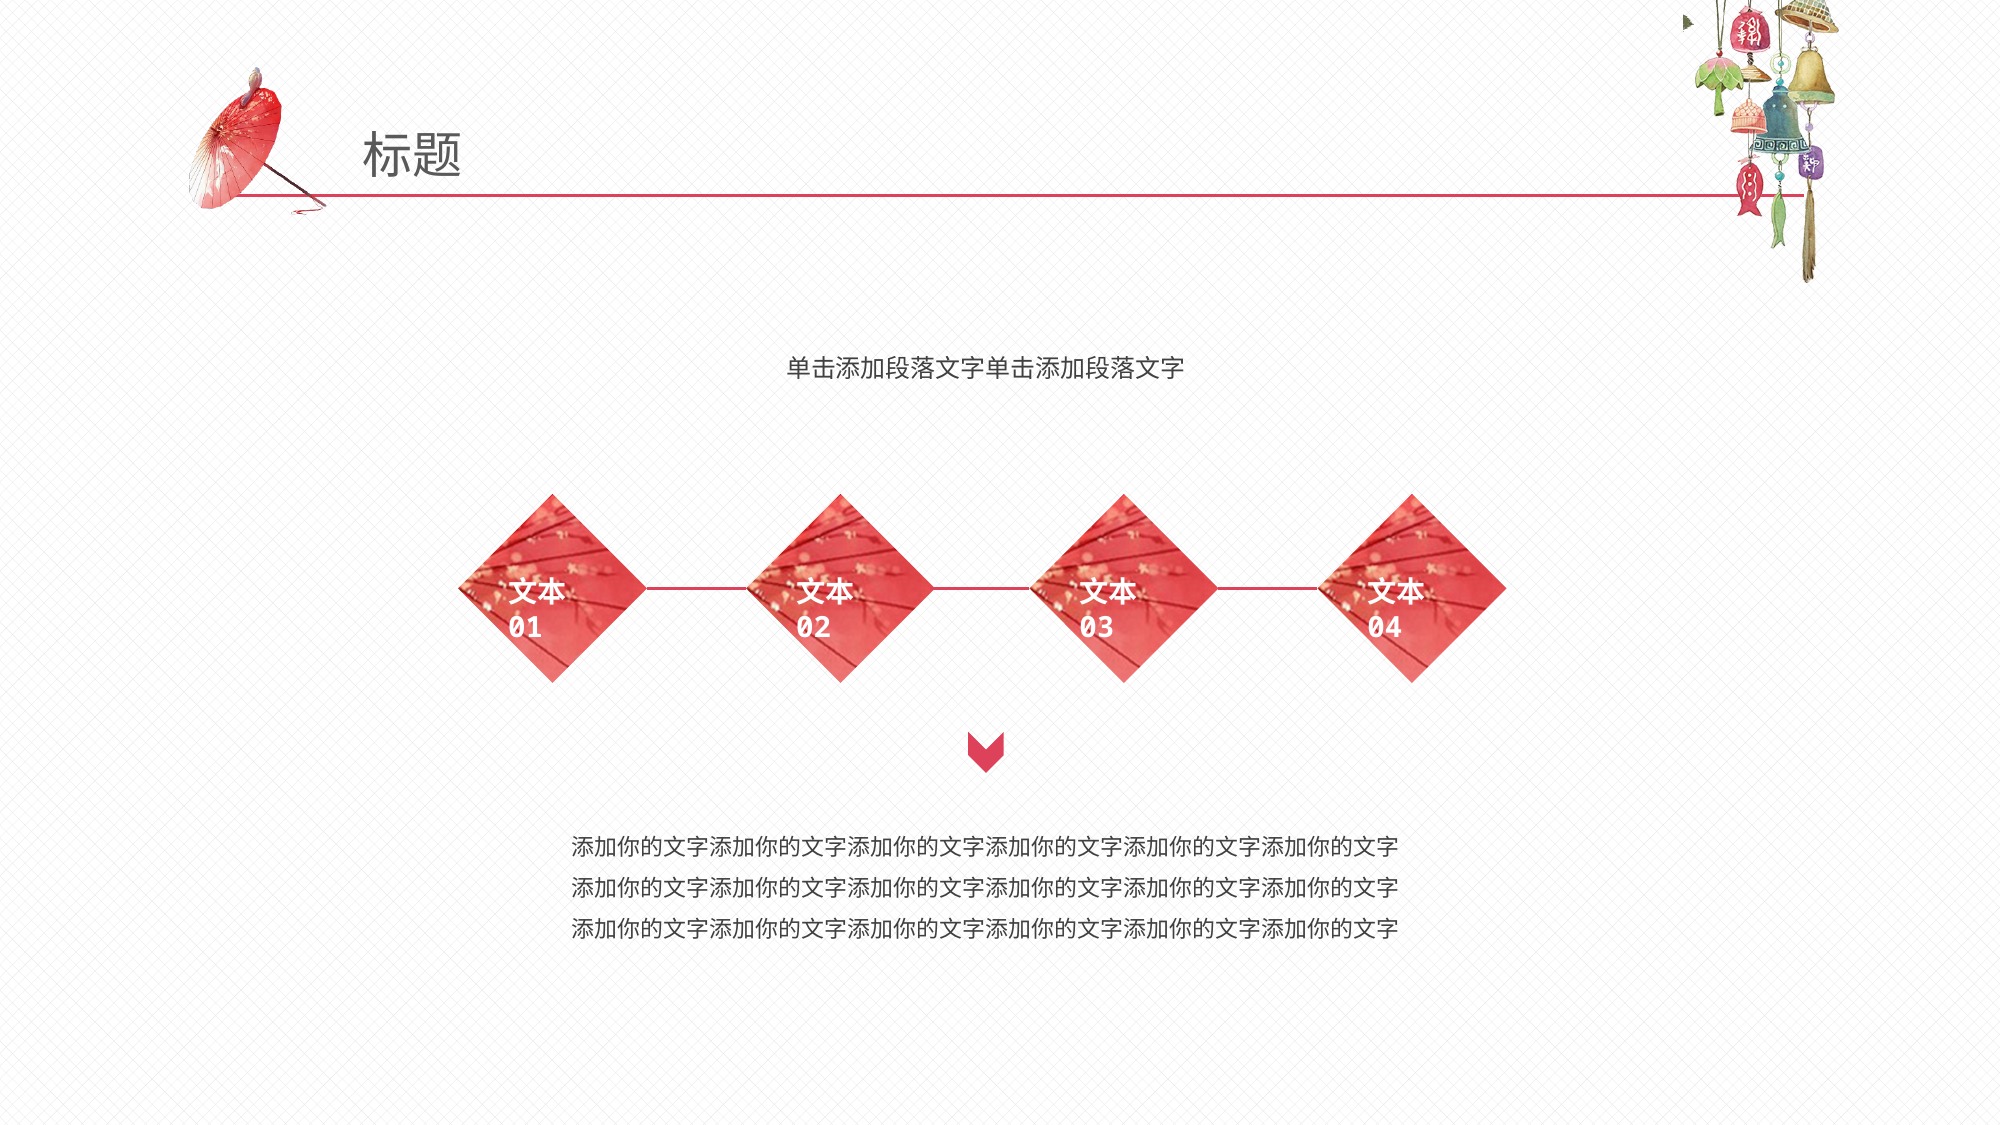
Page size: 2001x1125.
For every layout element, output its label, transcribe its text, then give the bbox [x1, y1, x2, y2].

text_box [745, 493, 935, 625]
text_box [968, 731, 1004, 773]
picture [178, 41, 331, 230]
text_box [807, 651, 874, 684]
text_box [1091, 651, 1157, 684]
text_box 添加你的文字添加你的文字添加你的文字添加你的文字添加你的文字添加你的文字 添加你的文字添加你的文字添加你的文字添加你的文字添加你的文字添加你的文字 添加你的文字添加你的文字添加你的文字添加你的文字添加你的文字添加你的文字 [463, 811, 1509, 950]
text_box 单击添加段落文字单击添加段落文字 [714, 339, 1258, 390]
text_box 标题 [331, 116, 506, 192]
text_box [1379, 651, 1445, 684]
text_box [1029, 493, 1218, 625]
text_box 文本02 [781, 565, 900, 651]
text_box 文本04 [1352, 565, 1471, 651]
text_box [1317, 493, 1508, 625]
text_box 文本01 [493, 565, 612, 651]
text_box [519, 651, 586, 684]
picture [1683, 0, 1888, 307]
text_box 文本03 [1064, 565, 1183, 651]
text_box [457, 493, 648, 625]
